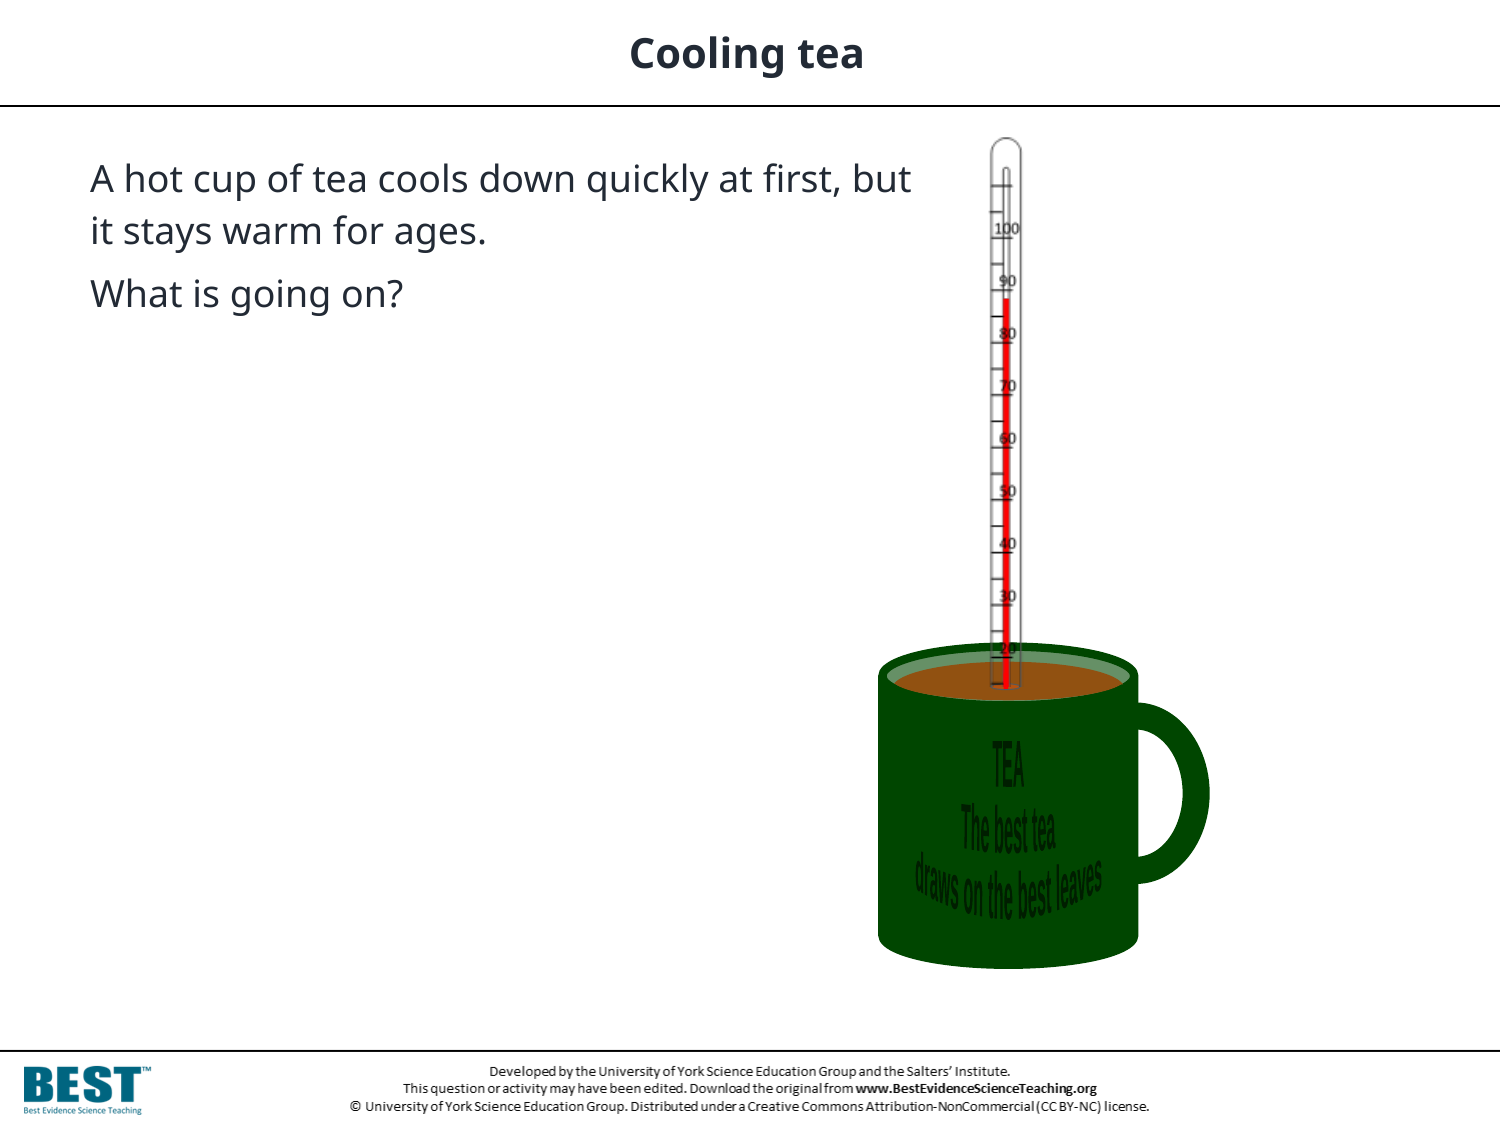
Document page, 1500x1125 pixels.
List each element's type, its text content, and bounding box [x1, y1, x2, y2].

text_box Cooling tea [23, 4, 1471, 99]
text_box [882, 116, 1210, 965]
picture [0, 105, 1500, 1125]
